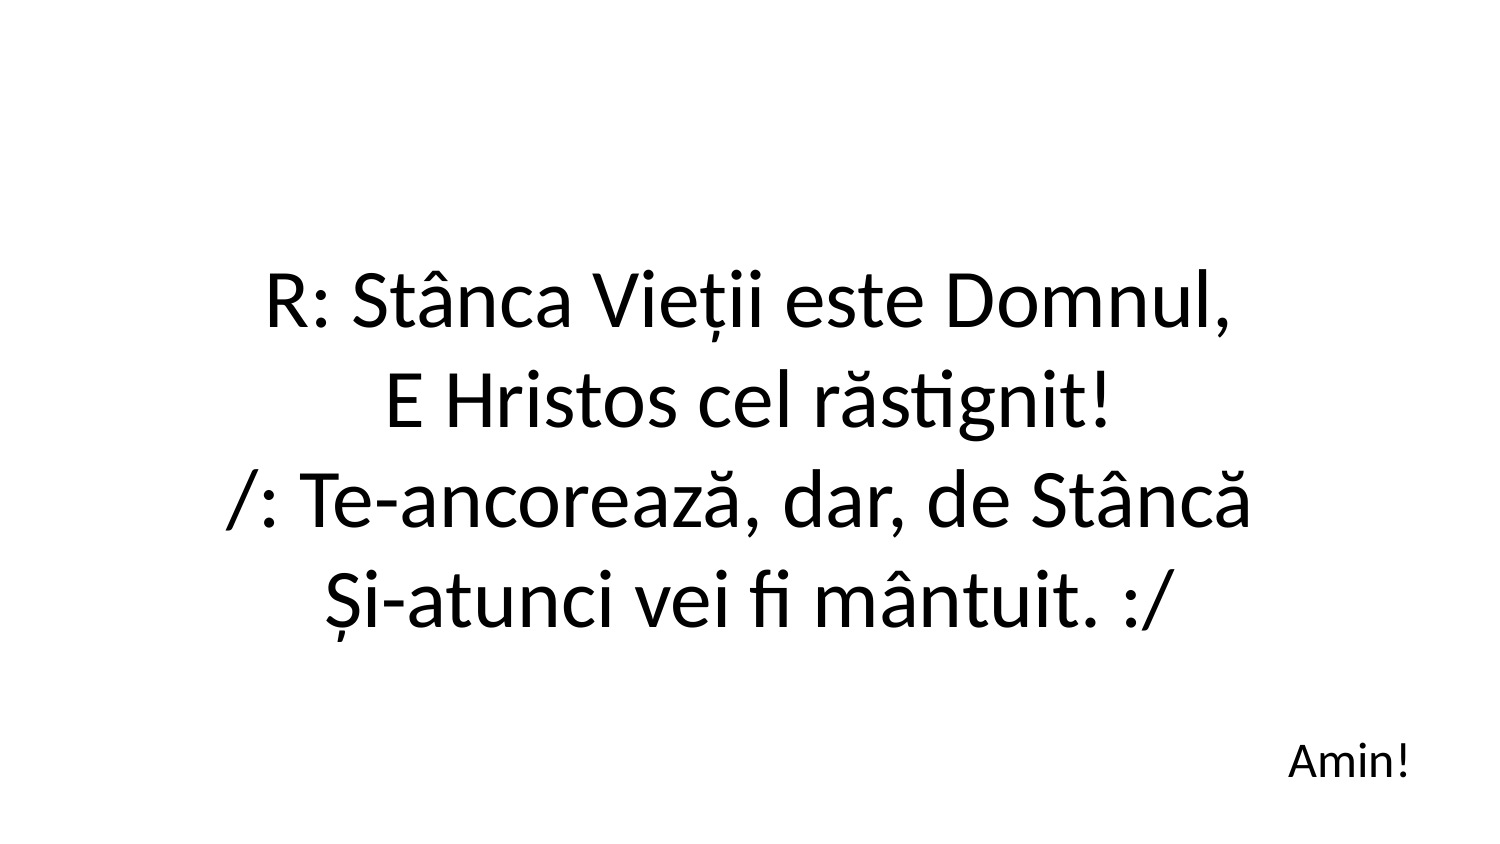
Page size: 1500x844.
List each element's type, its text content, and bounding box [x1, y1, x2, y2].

text_box R: Stânca Vieții este Domnul, E Hristos cel răstignit! /: Te-ancorează, dar, de Stâncă Și-atunci vei fi mântuit. :/ [211, 192, 1289, 652]
text_box Amin! [1273, 674, 1427, 795]
